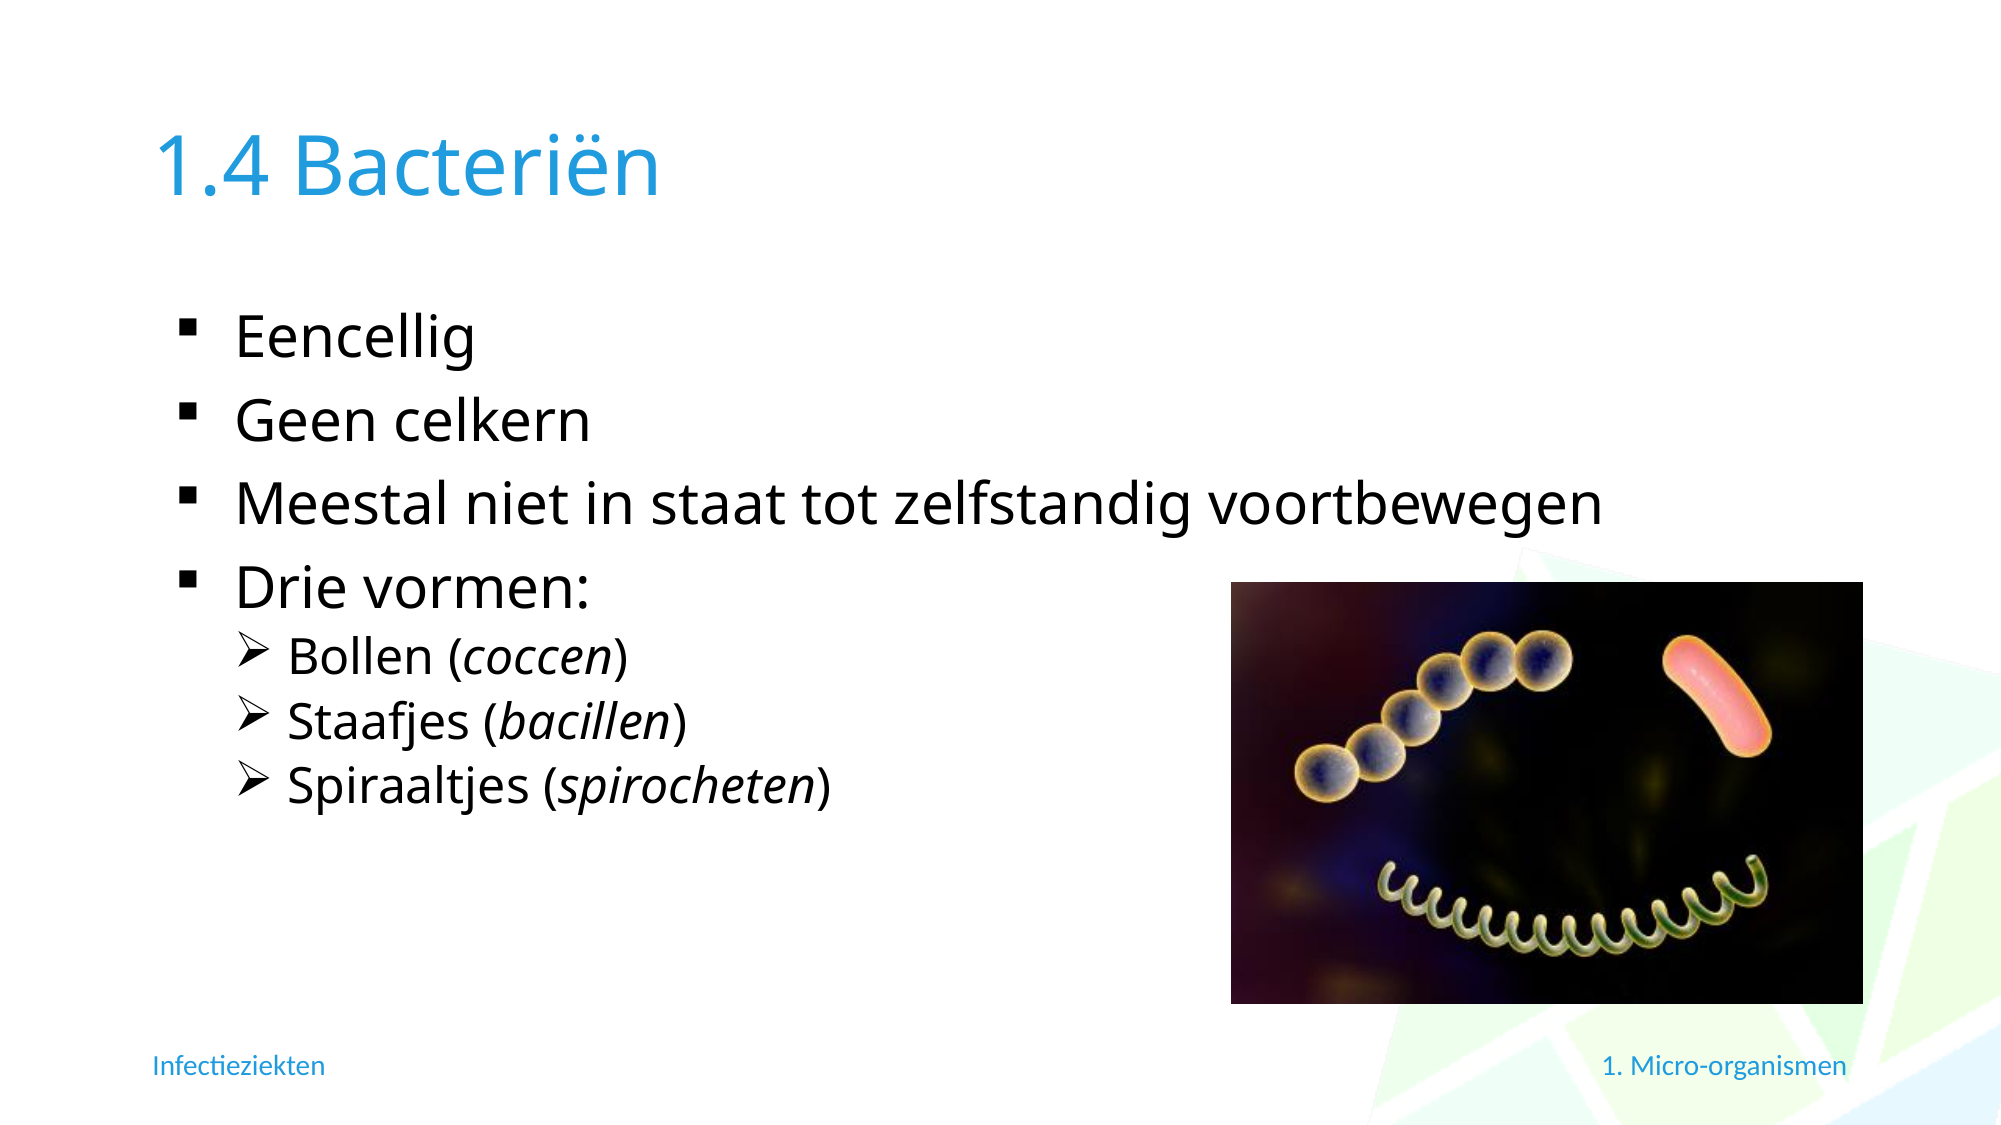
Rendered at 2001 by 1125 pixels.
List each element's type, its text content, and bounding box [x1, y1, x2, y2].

list Infectieziekten [137, 1042, 588, 1103]
list 1. Micro-organismen [1412, 1042, 1863, 1103]
picture [1231, 582, 1863, 1004]
title 1.4 Bacteriën [137, 59, 1863, 278]
list Eencellig Geen celkern Meestal niet in staat tot zelfstandig voortbewegen Drie vormen: Bollen (coccen) Staafjes (bacillen) Spiraaltjes (spirocheten) [159, 299, 1863, 1014]
